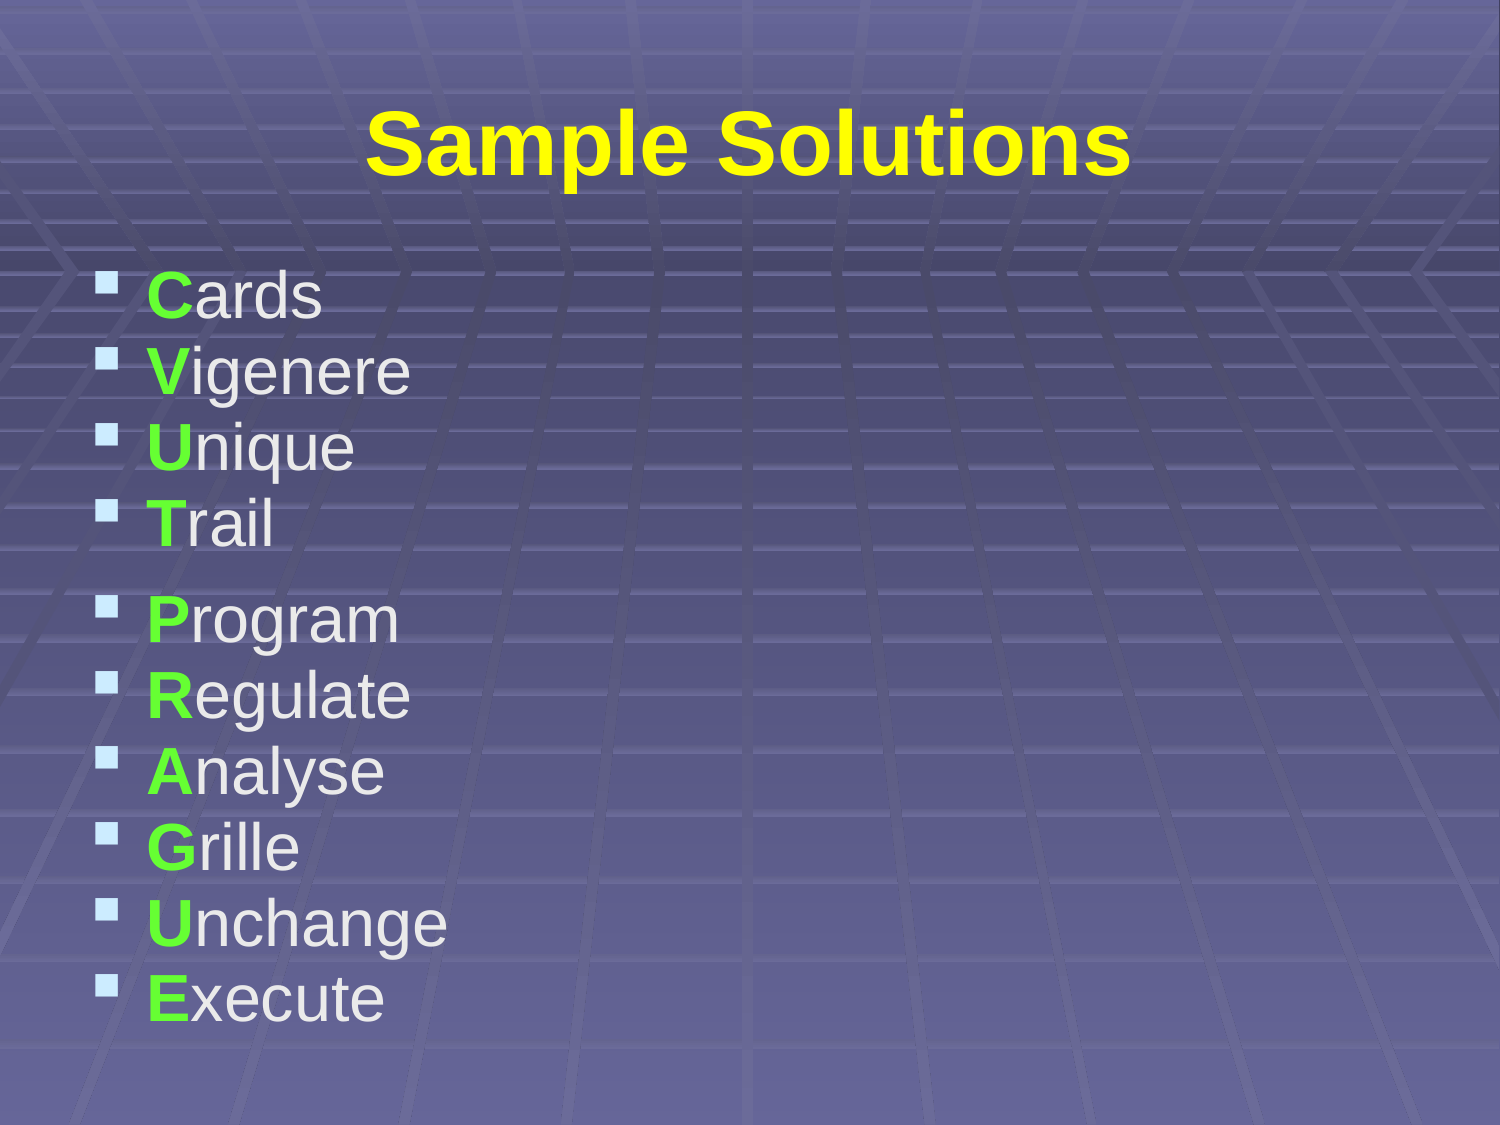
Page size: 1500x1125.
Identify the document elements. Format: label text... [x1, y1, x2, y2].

list Cards Vigenere Unique Trail Program Regulate Analyse Grille Unchange Execute [74, 261, 1425, 1001]
title Sample Solutions [74, 44, 1425, 233]
